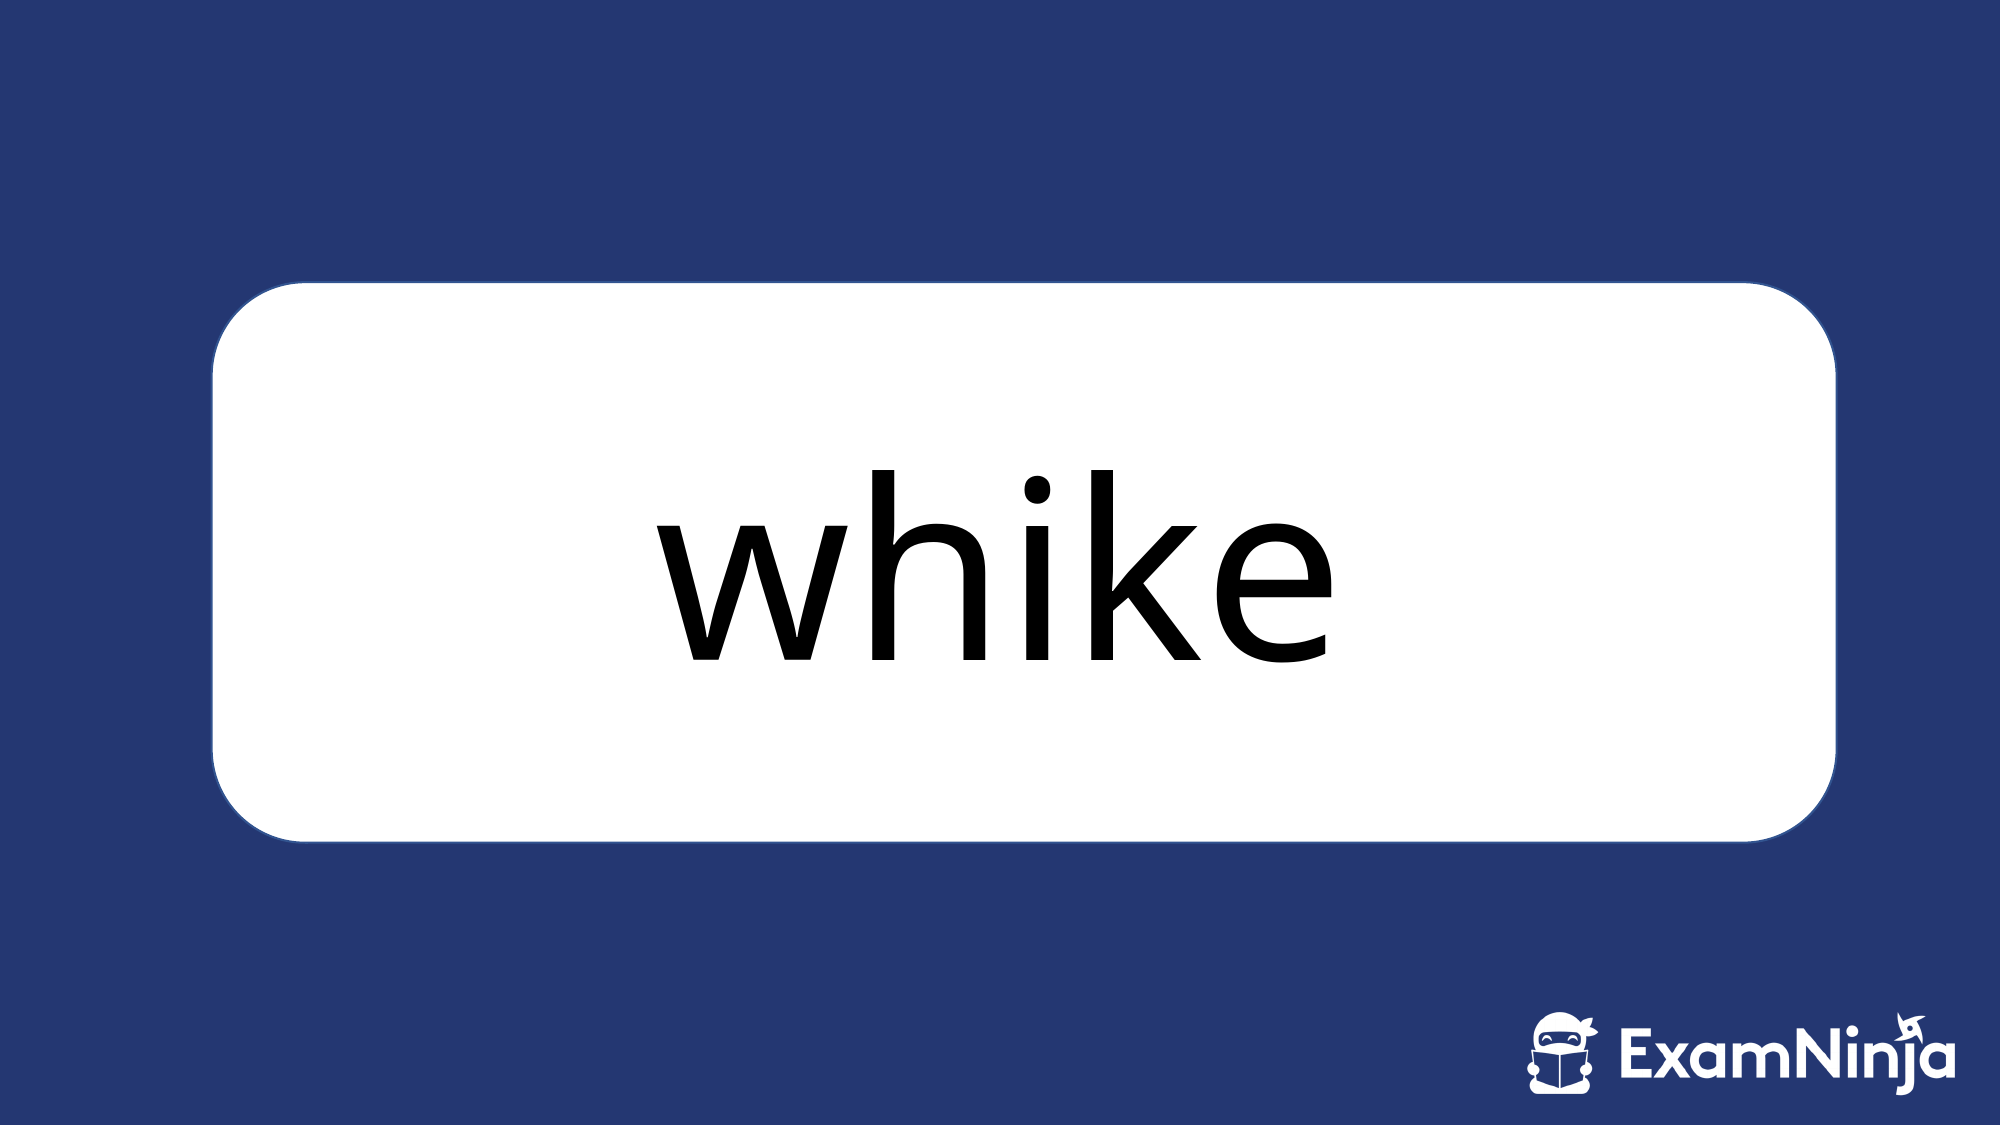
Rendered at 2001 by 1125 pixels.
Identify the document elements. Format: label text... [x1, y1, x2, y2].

text_box whike [143, 403, 1857, 719]
text_box [210, 281, 1838, 403]
picture [1501, 1003, 1979, 1102]
text_box [210, 719, 1838, 844]
